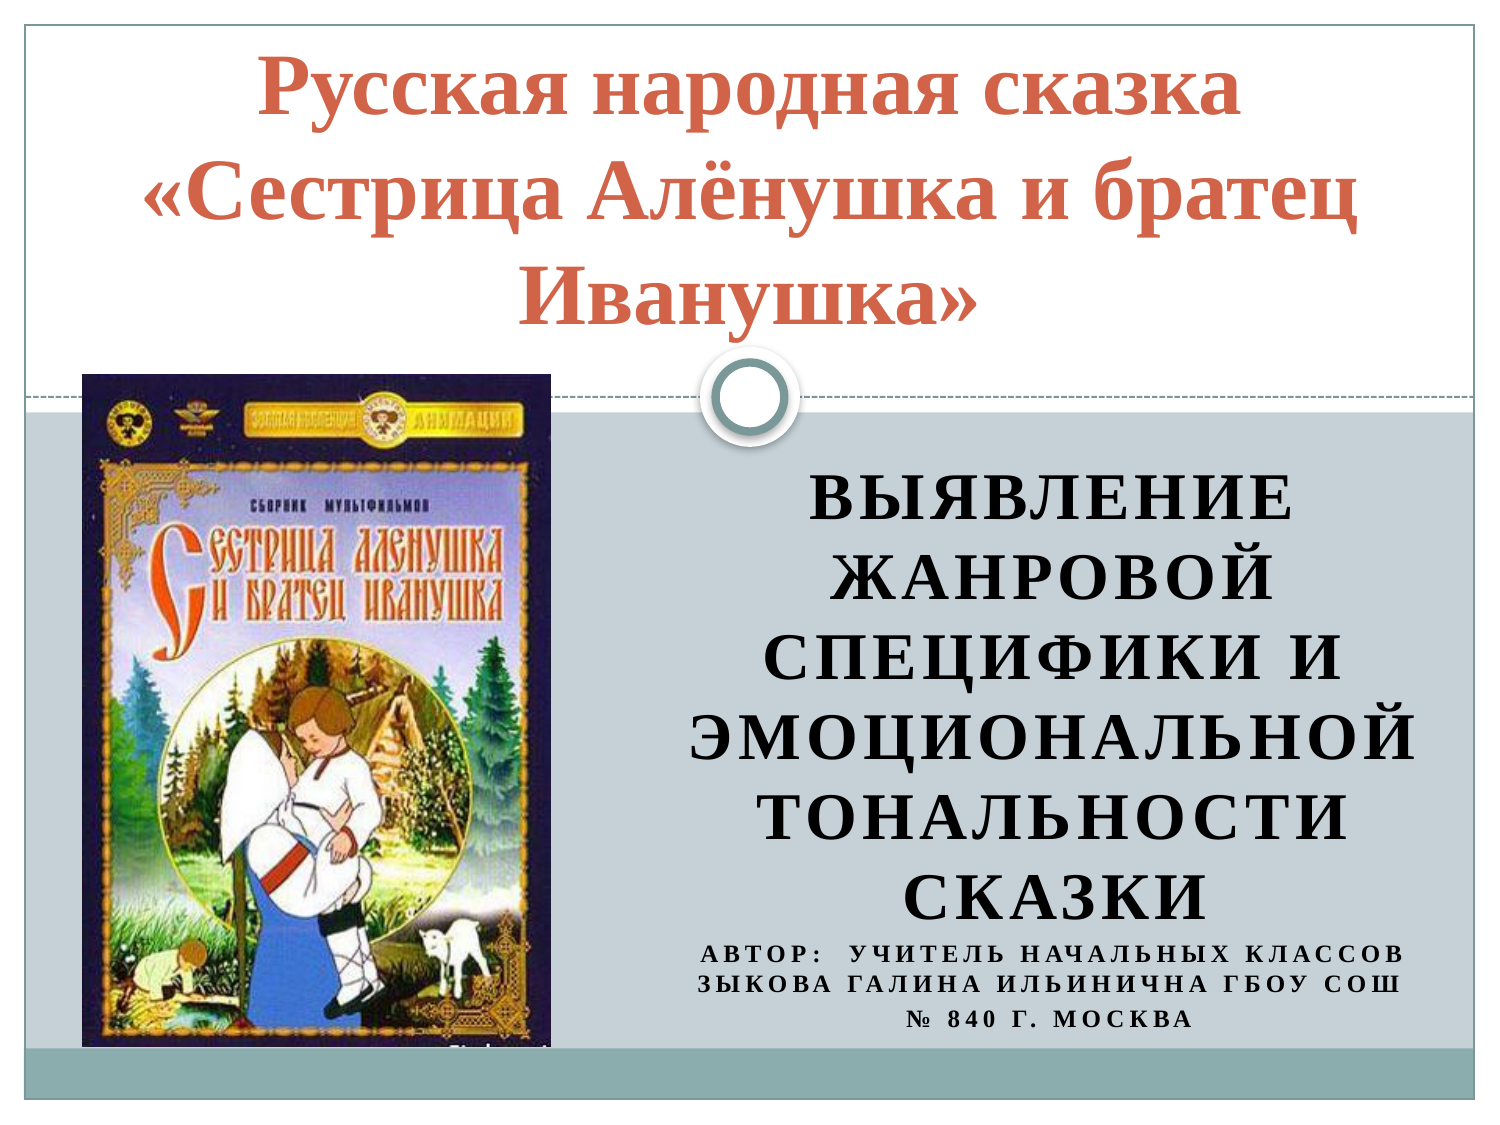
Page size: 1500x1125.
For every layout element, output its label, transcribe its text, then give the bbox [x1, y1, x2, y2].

picture [81, 374, 551, 1048]
title Русская народная сказка «Сестрица Алёнушка и братец Иванушка» [112, 62, 1388, 351]
subtitle Выявление жанровой специфики и эмоциональной тональности сказки Автор: Учитель начальных классов Зыкова Галина Ильинична ГБОУ СОШ № 840 г. Москва [656, 445, 1454, 944]
